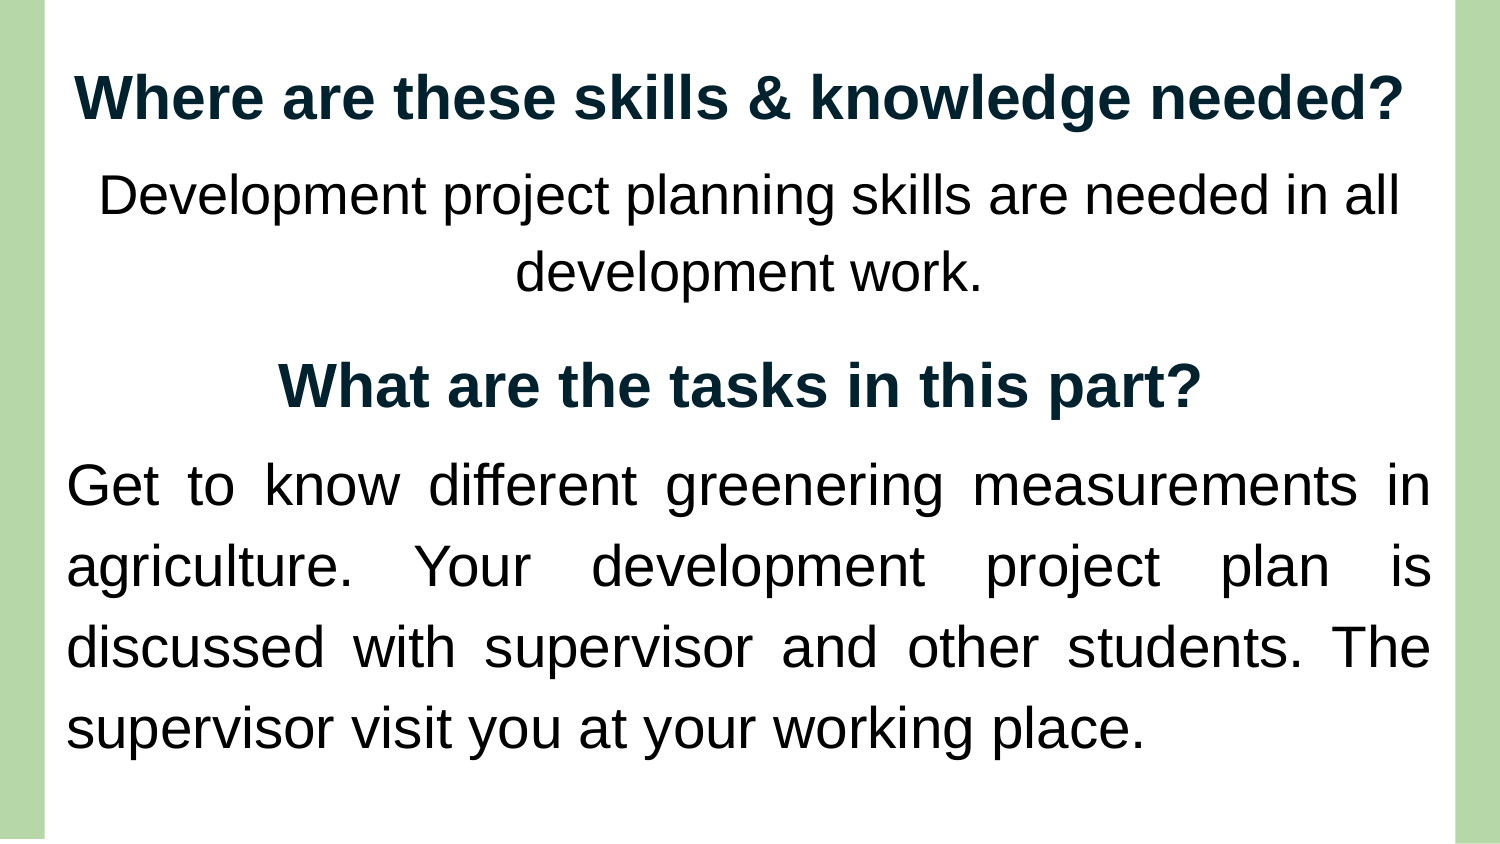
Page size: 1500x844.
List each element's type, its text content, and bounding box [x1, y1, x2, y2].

title Where are these skills & knowledge needed? [45, 30, 1455, 134]
text_box [1455, 0, 1500, 844]
list Development project planning skills are needed in all development work. [81, 133, 1419, 318]
text_box [0, 0, 45, 839]
title What are the tasks in this part? [45, 318, 1455, 422]
list Get to know different greenering measurements in agriculture. Your development project plan is discussed with supervisor and other students. The supervisor visit you at your working place. [51, 421, 1449, 839]
